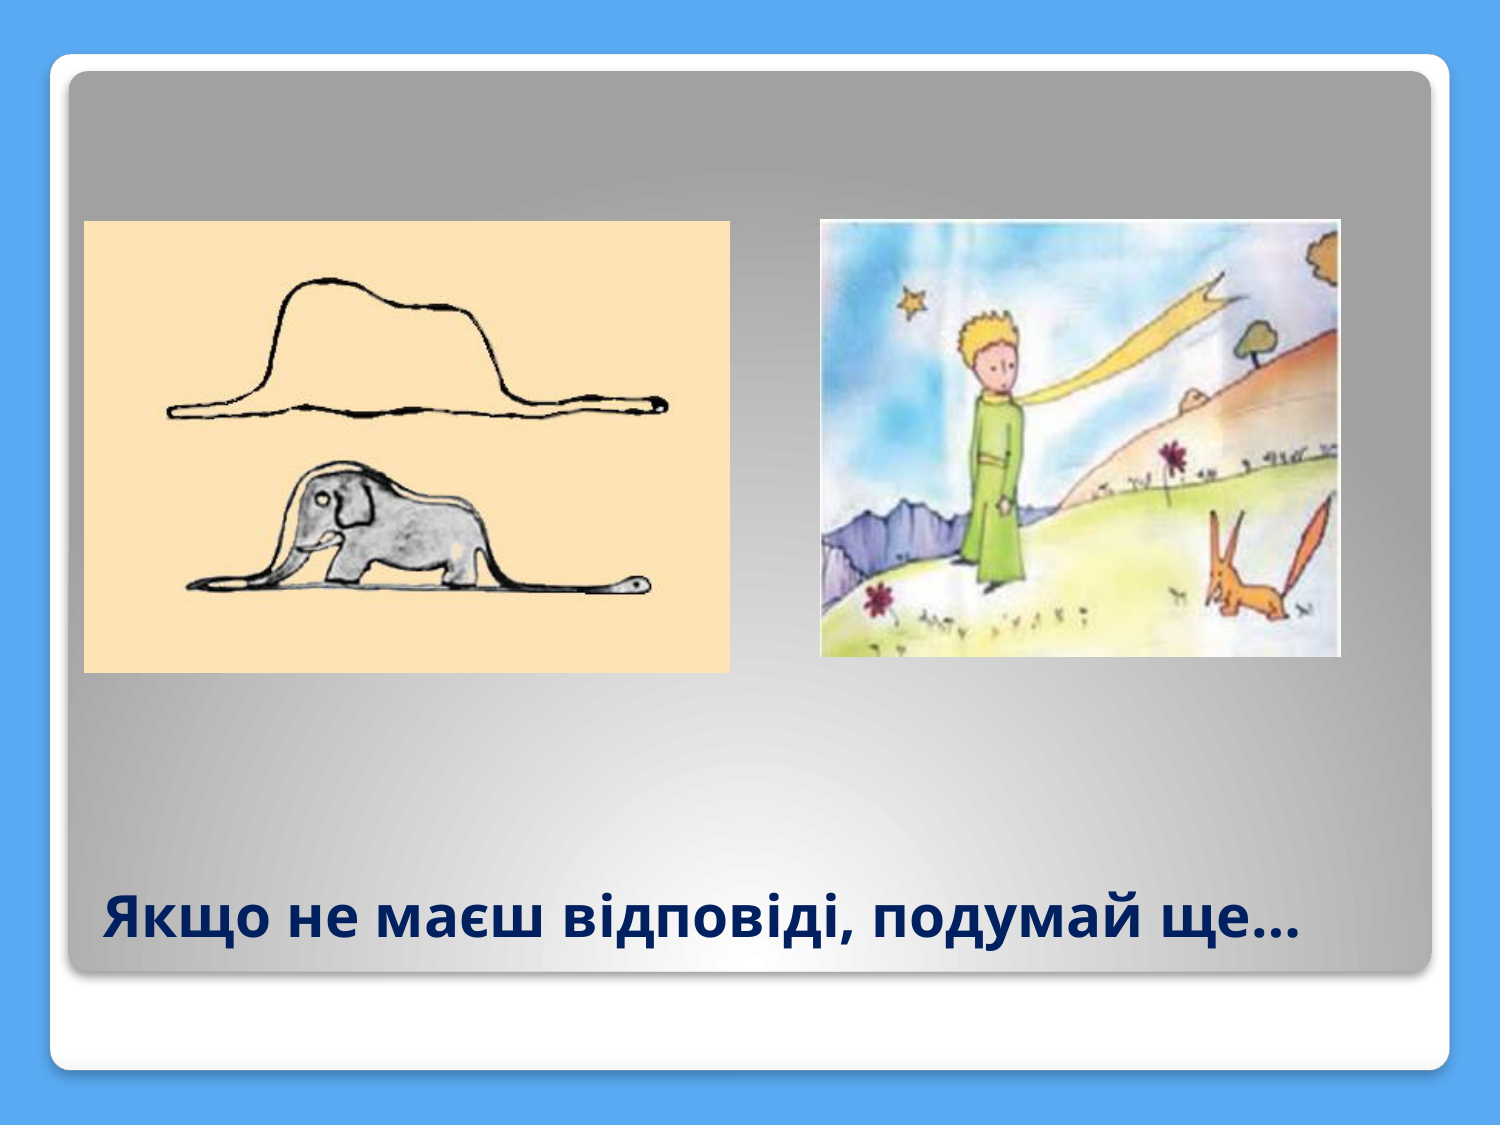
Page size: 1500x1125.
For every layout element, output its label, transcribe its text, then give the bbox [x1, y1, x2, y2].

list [84, 220, 730, 673]
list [820, 219, 1341, 658]
title Якщо не маєш відповіді, подумай ще… [88, 822, 1431, 957]
